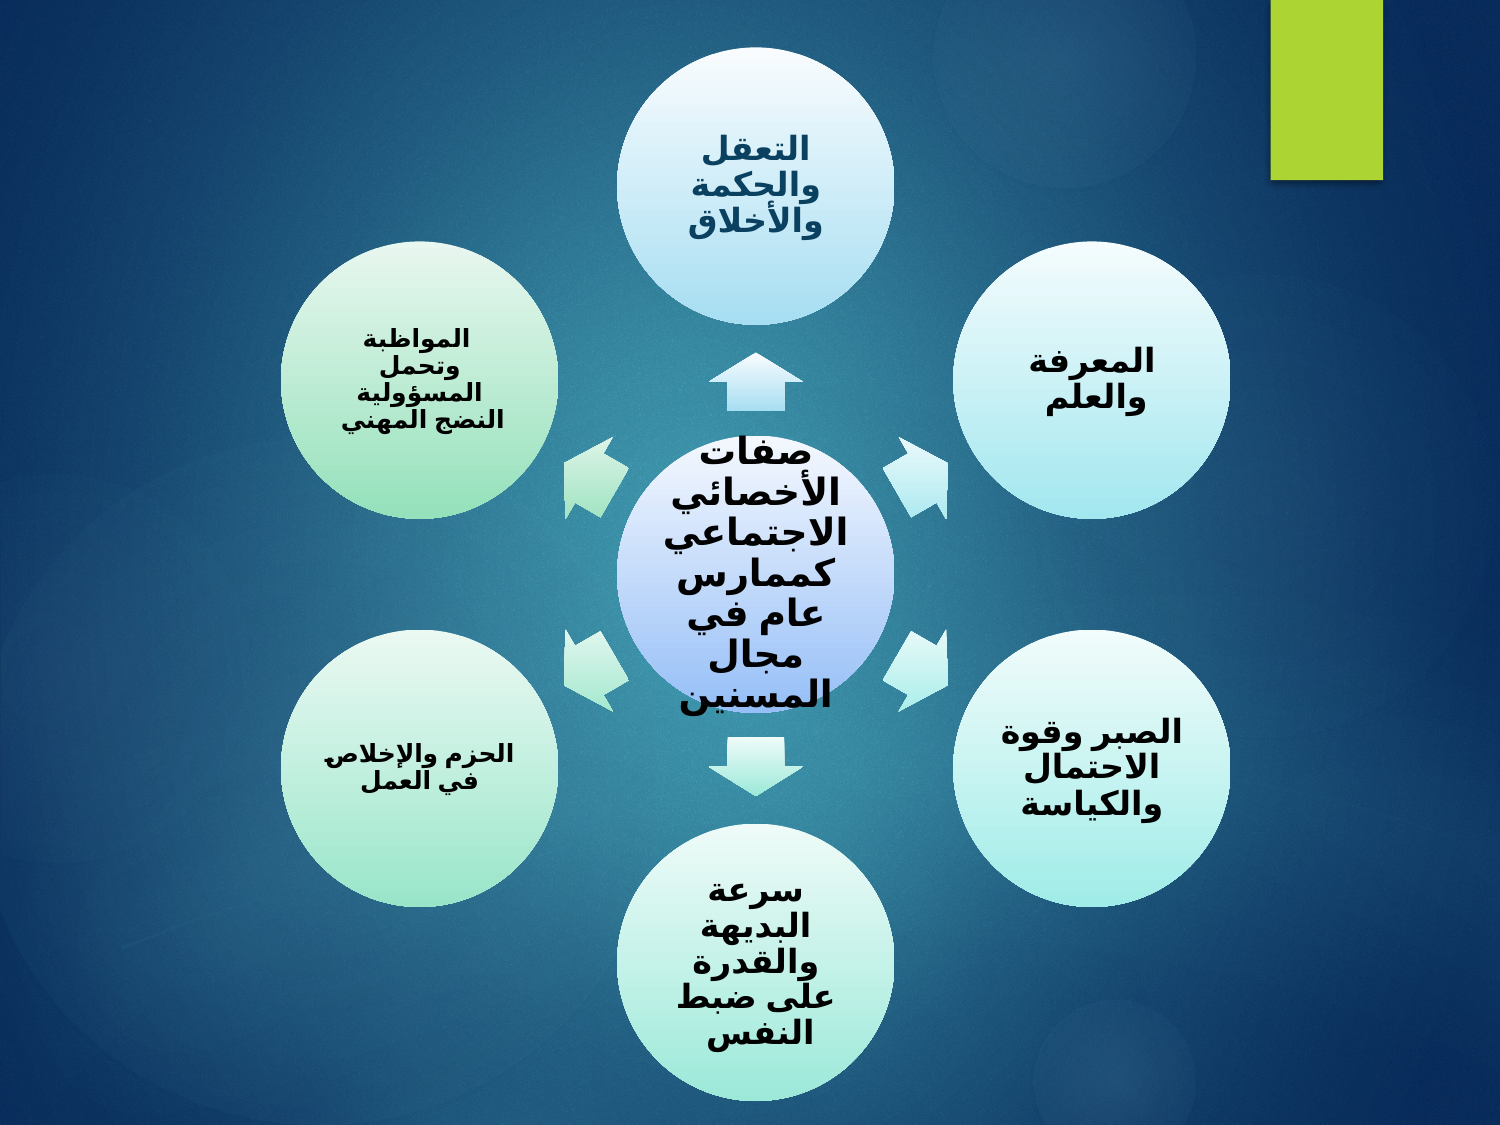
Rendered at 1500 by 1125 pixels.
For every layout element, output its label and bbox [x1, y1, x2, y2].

text_box [34, 46, 1477, 1102]
